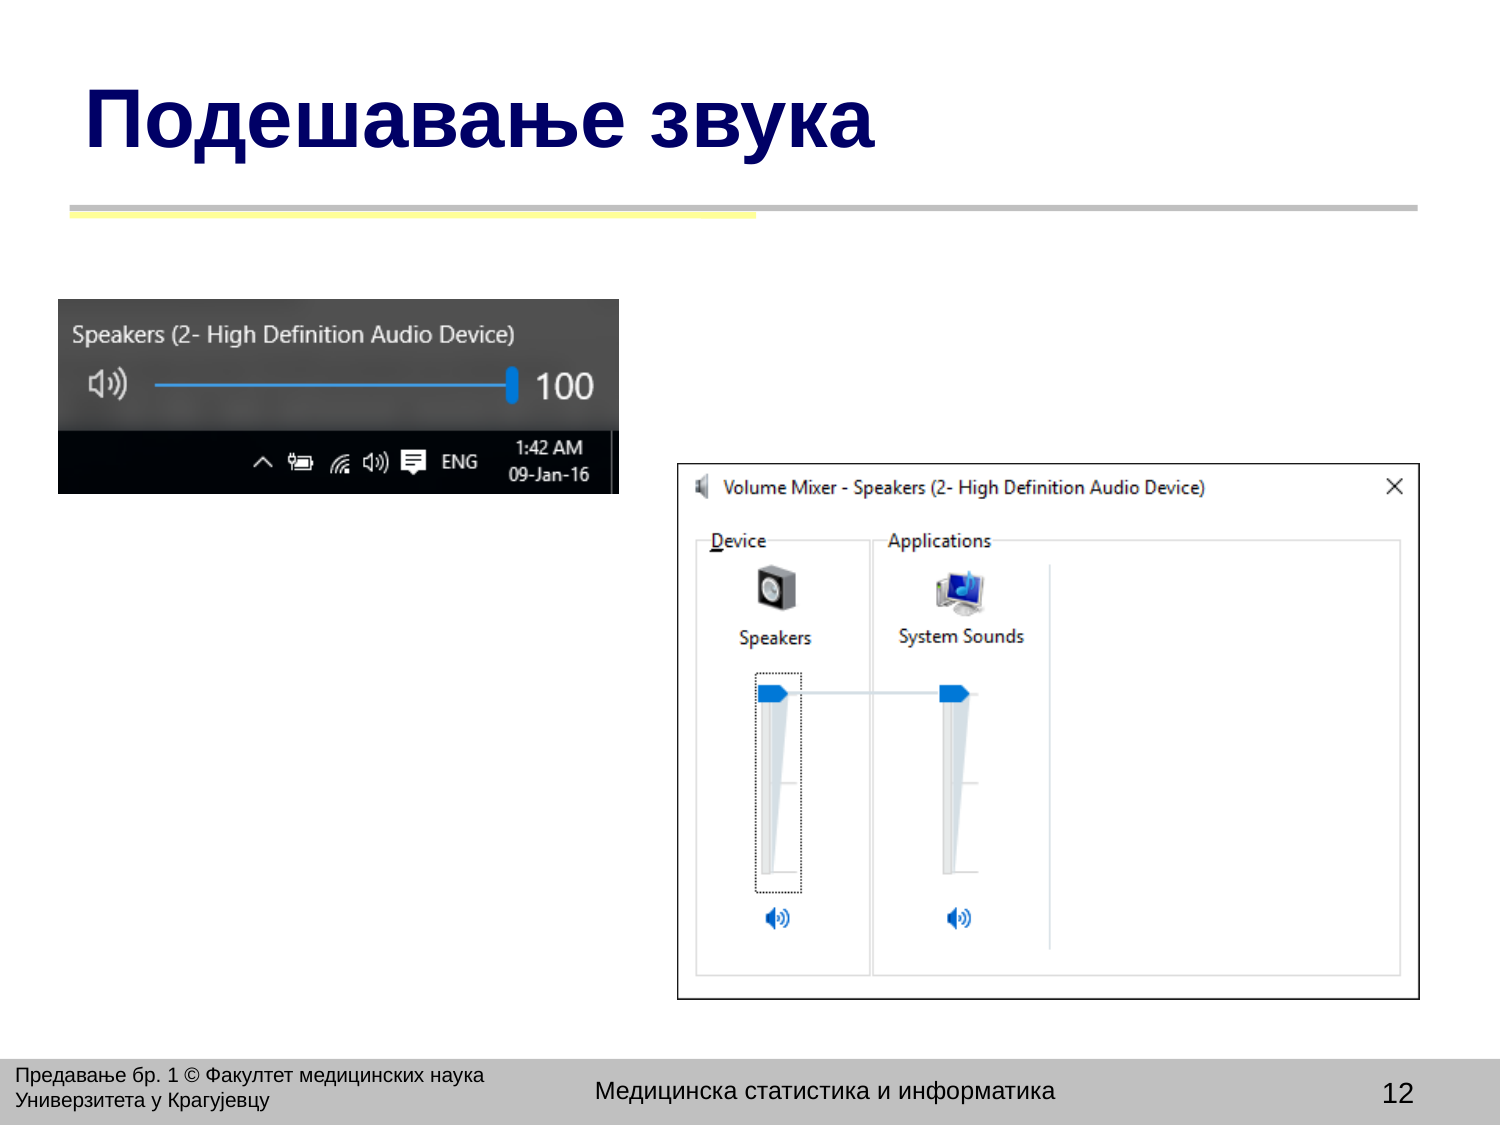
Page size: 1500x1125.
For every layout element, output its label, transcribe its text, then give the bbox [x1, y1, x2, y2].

picture [676, 463, 1420, 1001]
picture [58, 299, 619, 494]
title Подешавање звука [69, 19, 1426, 208]
slide_number 12 [1161, 1066, 1430, 1125]
footer Медицинска статистика и информатика [512, 1066, 1140, 1125]
slide_number Предавање бр. 1 © Факултет медицинских наука Универзитета у Крагујевцу [0, 1053, 624, 1108]
